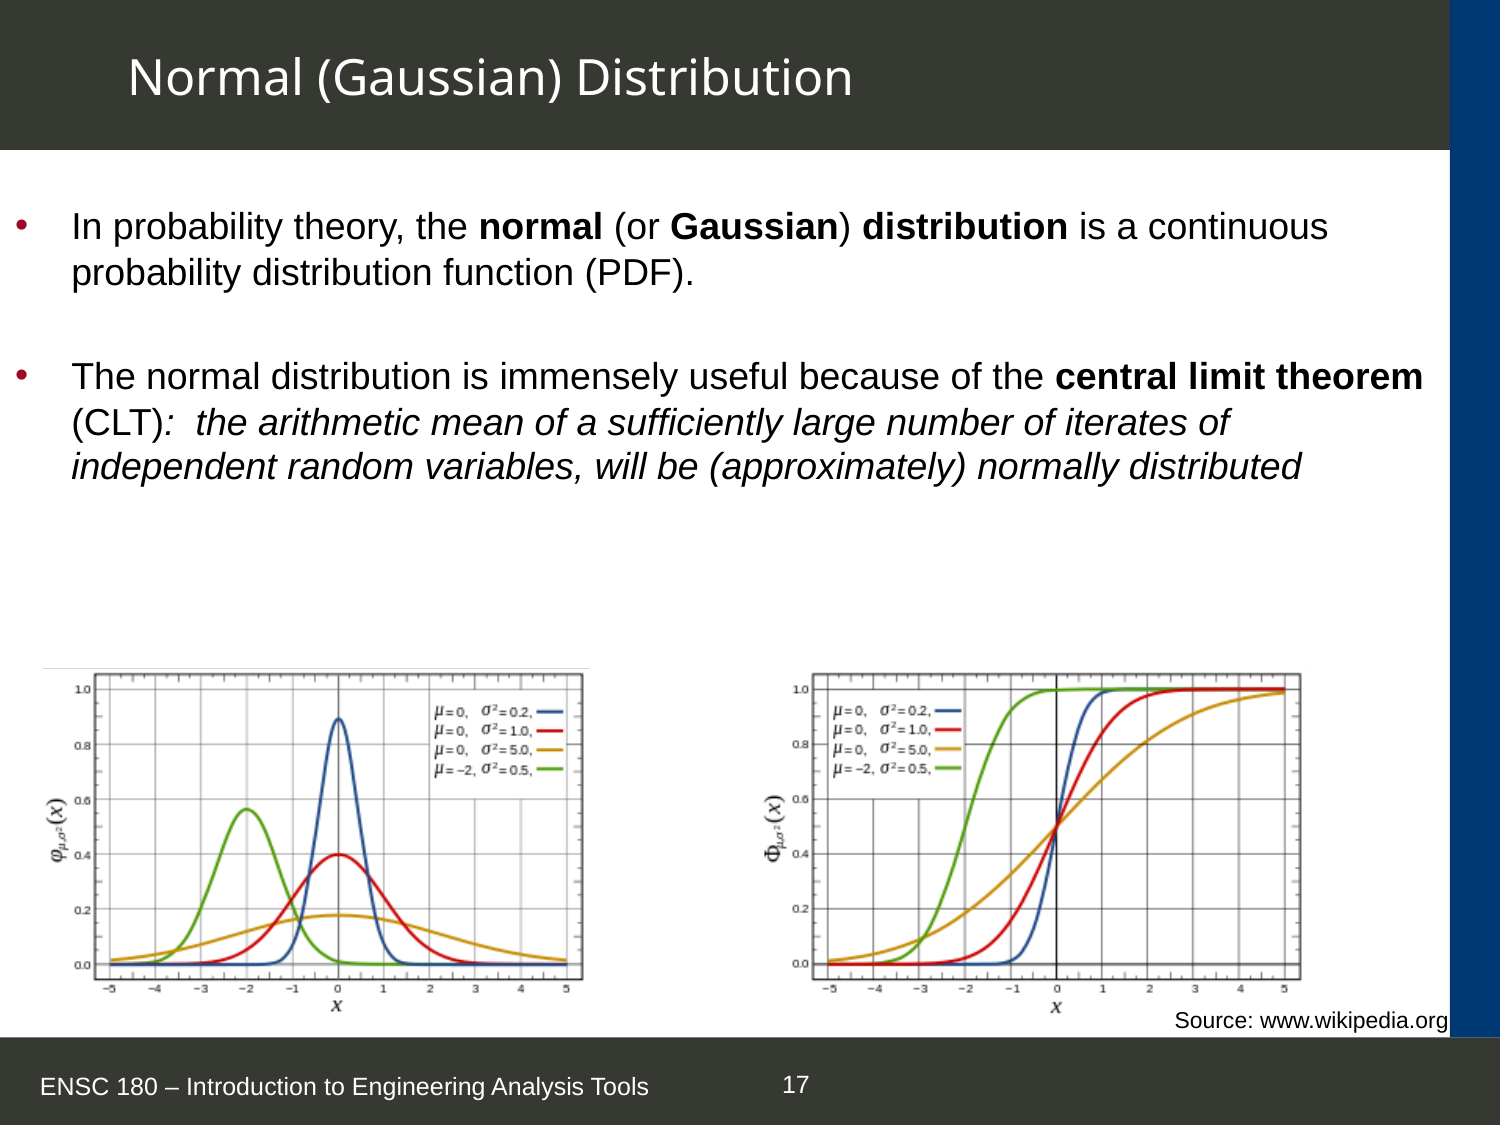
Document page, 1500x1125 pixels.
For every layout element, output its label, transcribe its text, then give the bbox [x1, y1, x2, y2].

list In probability theory, the normal (or Gaussian) distribution is a continuous probability distribution function (PDF). The normal distribution is immensely useful because of the central limit theorem (CLT): the arithmetic mean of a sufficiently large number of iterates of independent random variables, will be (approximately) normally distributed [0, 195, 1448, 563]
picture [760, 667, 1308, 1018]
footer ENSC 180 – Introduction to Engineering Analysis Tools [24, 1062, 697, 1113]
picture [42, 667, 590, 1018]
text_box Source: www.wikipedia.org [1159, 998, 1464, 1041]
title Normal (Gaussian) Distribution [112, 37, 1450, 138]
